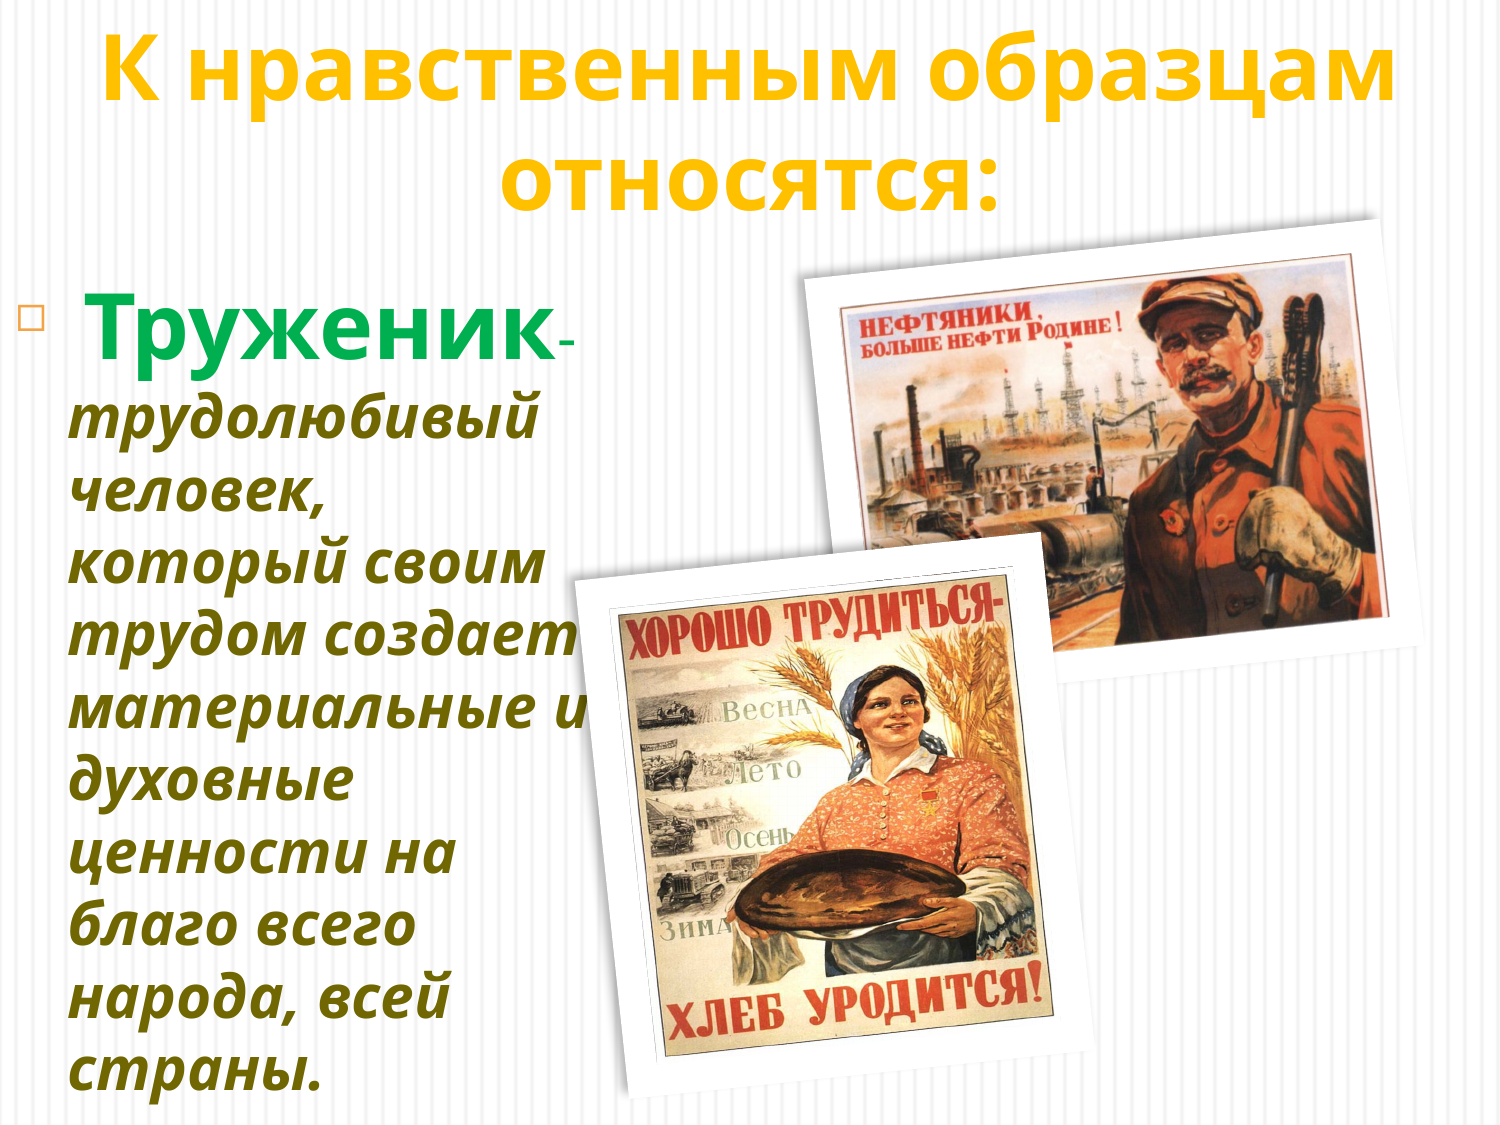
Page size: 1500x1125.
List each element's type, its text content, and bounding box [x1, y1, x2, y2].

picture [610, 254, 1390, 1064]
list Труженик- трудолюбивый человек, который своим трудом создает материальные и духовные ценности на благо всего народа, всей страны. [0, 260, 638, 1011]
title К нравственным образцам относятся: [0, 37, 1500, 200]
